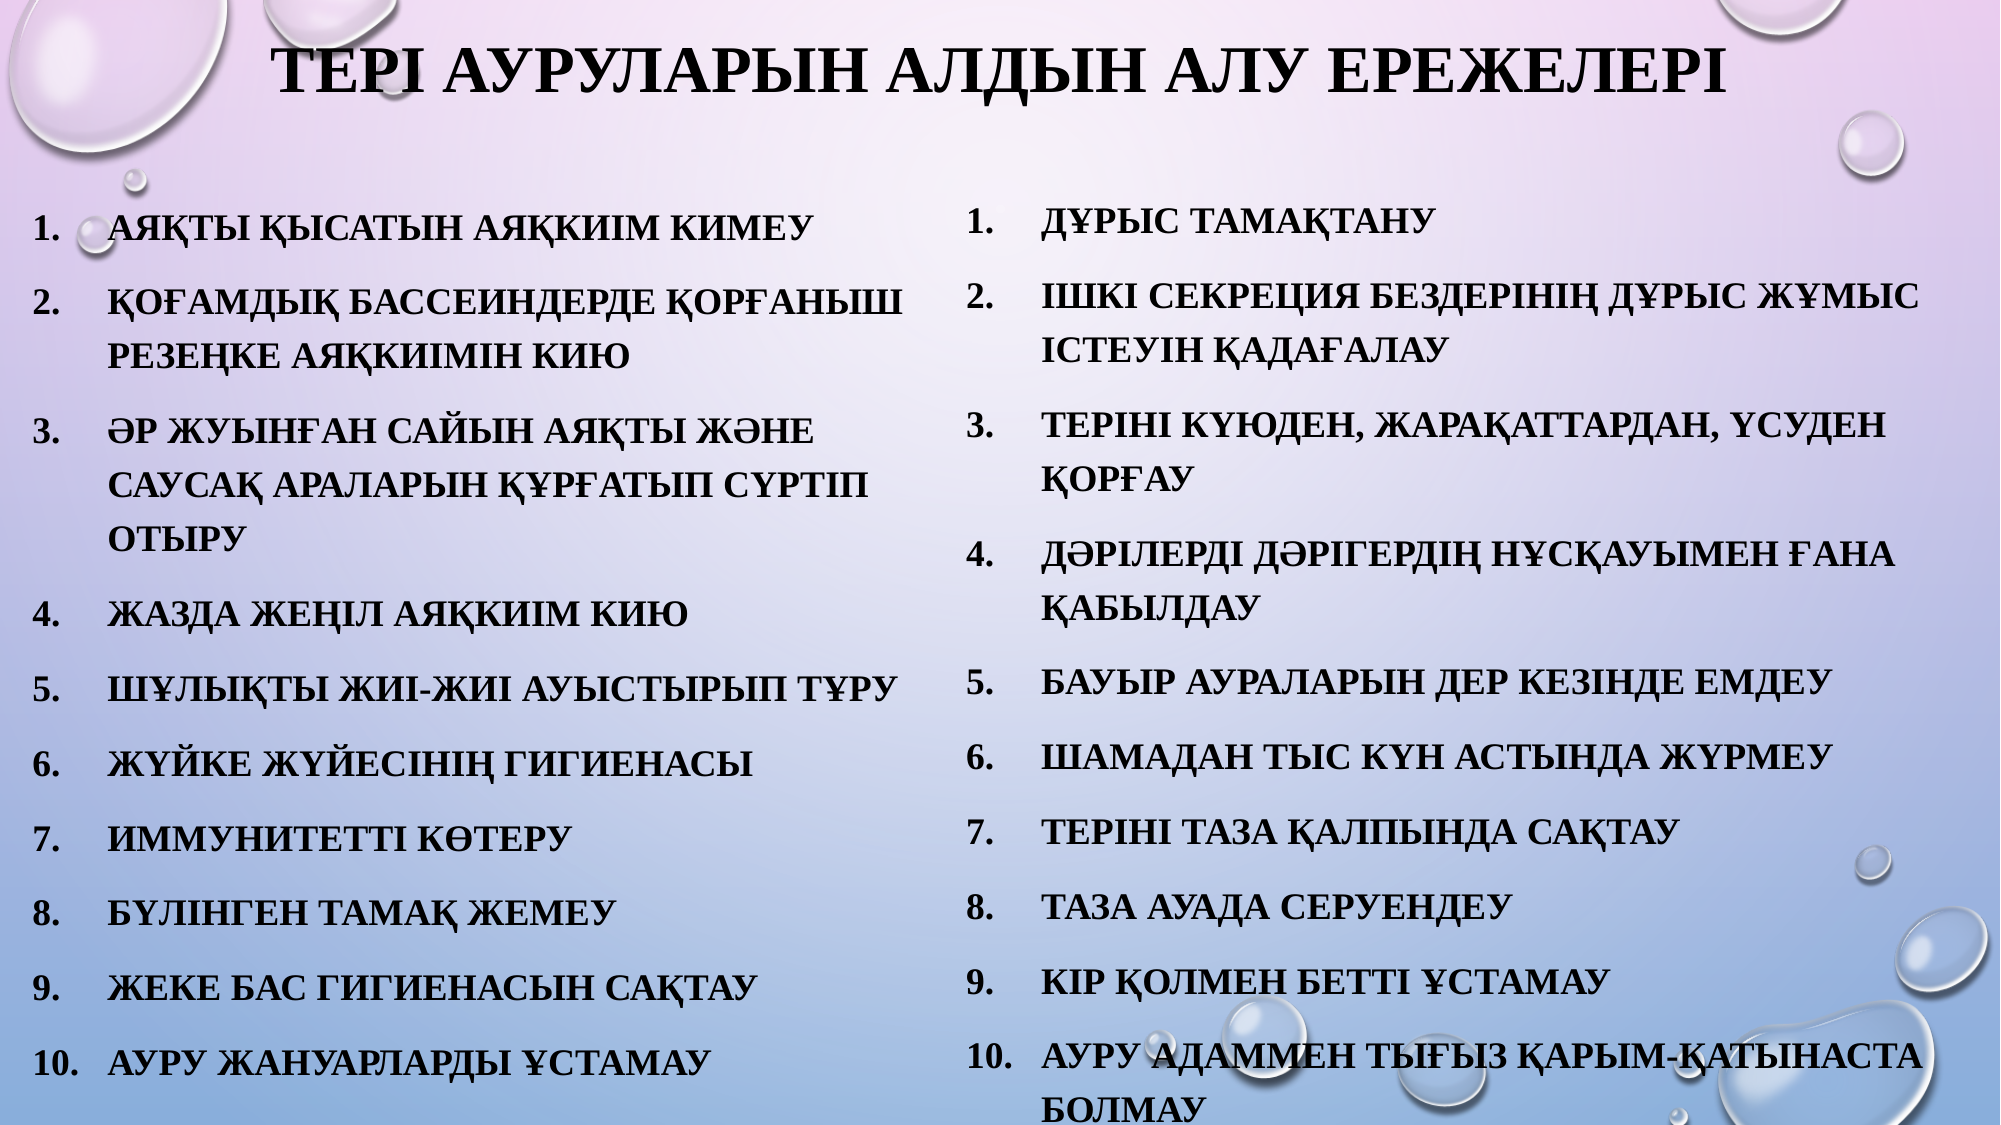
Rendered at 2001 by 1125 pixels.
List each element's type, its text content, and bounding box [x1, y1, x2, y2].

picture [0, 0, 2000, 1125]
list Аяқты қысатын аяқкиім кимеу Қоғамдық бассеиндерде қорғаныш резеңке аяқкиімін кию Әр жуынған сайын аяқты және саусақ араларын құрғатып сүртіп отыру Жазда жеңіл аяқкиім кию Шұлықты жиі-жиі ауыстырып тұру Жүйке жүйесінің гигиенасы Иммунитетті көтеру Бүлінген тамақ жемеу Жеке бас гигиенасын сақтау Ауру жануарларды ұстамау [17, 186, 982, 1042]
title Тері ауруларын алдын алу ережелері [149, 21, 1851, 122]
text_box Дұрыс тамақтану Ішкі секреция бездерінің дұрыс жұмыс істеуін қадағалау Теріні күюден, жарақаттардан, үсуден қорғау Дәрілерді дәрігердің нұсқауымен ғана қабылдау Бауыр аураларын дер кезінде емдеу Шамадан тыс күн астында жүрмеу Теріні таза қалпында сақтау Таза ауада серуендеу Кір қолмен бетті ұстамау Ауру адаммен тығыз қарым-қатынаста болмау [950, 179, 1940, 1035]
